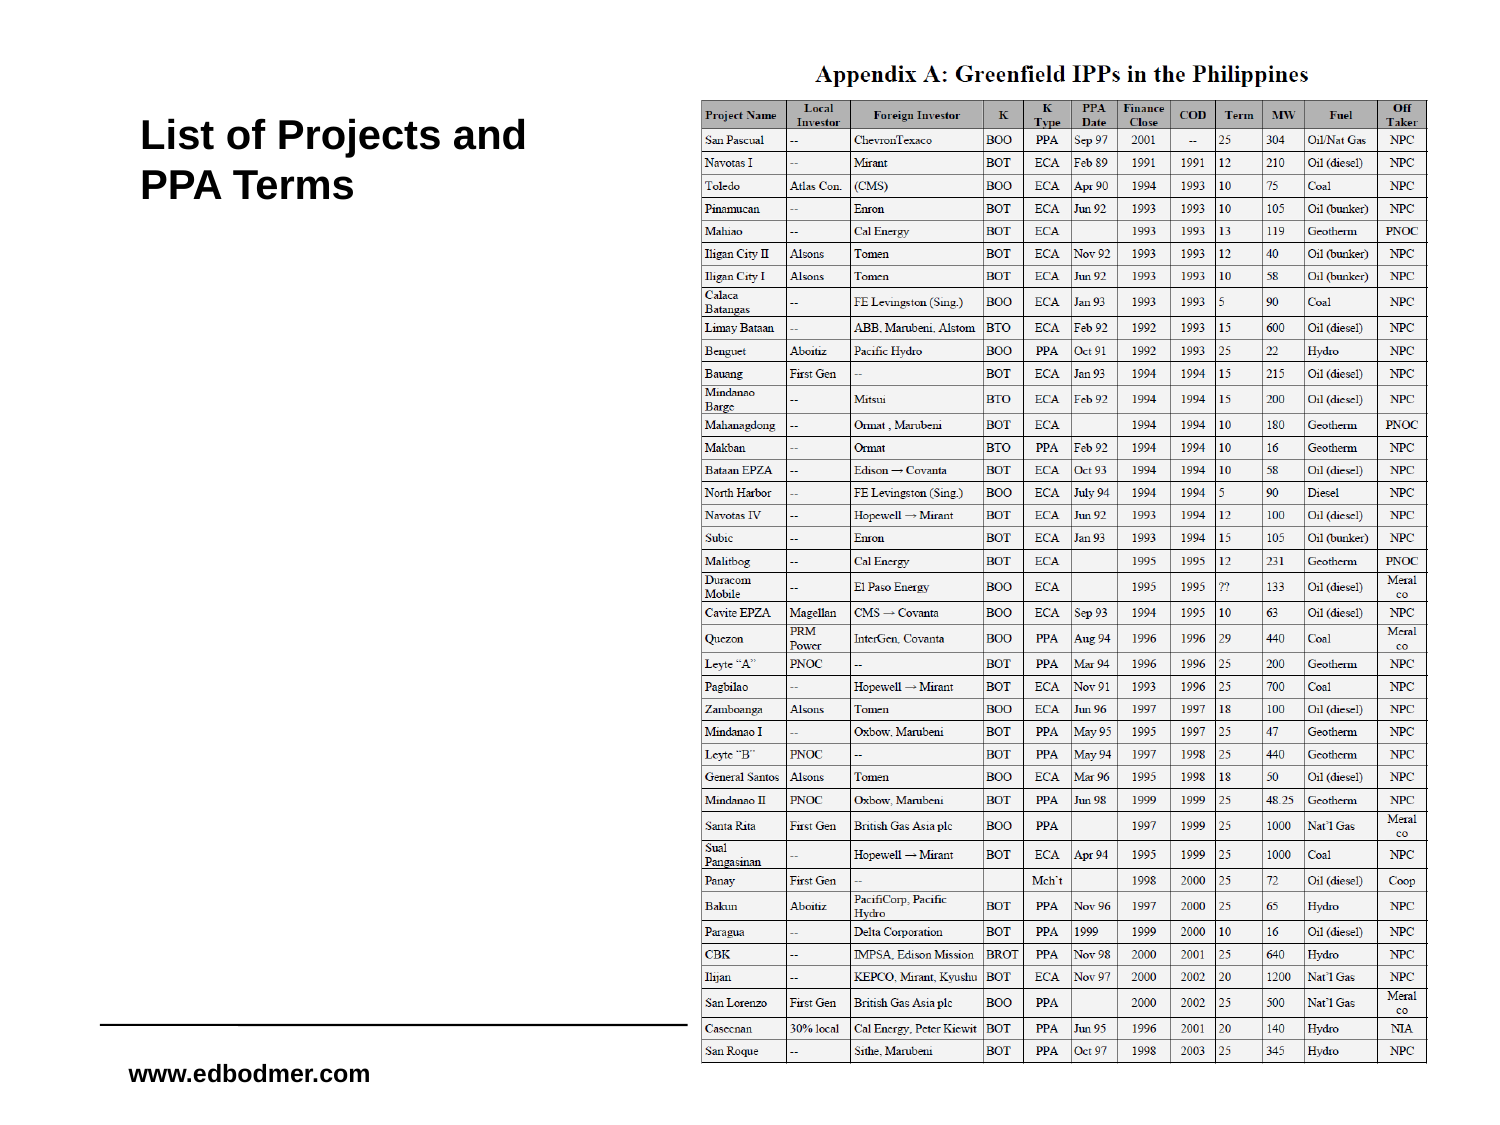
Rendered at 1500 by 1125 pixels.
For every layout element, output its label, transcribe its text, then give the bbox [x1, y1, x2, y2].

title List of Projects and PPA Terms [124, 99, 682, 226]
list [687, 62, 1459, 1099]
